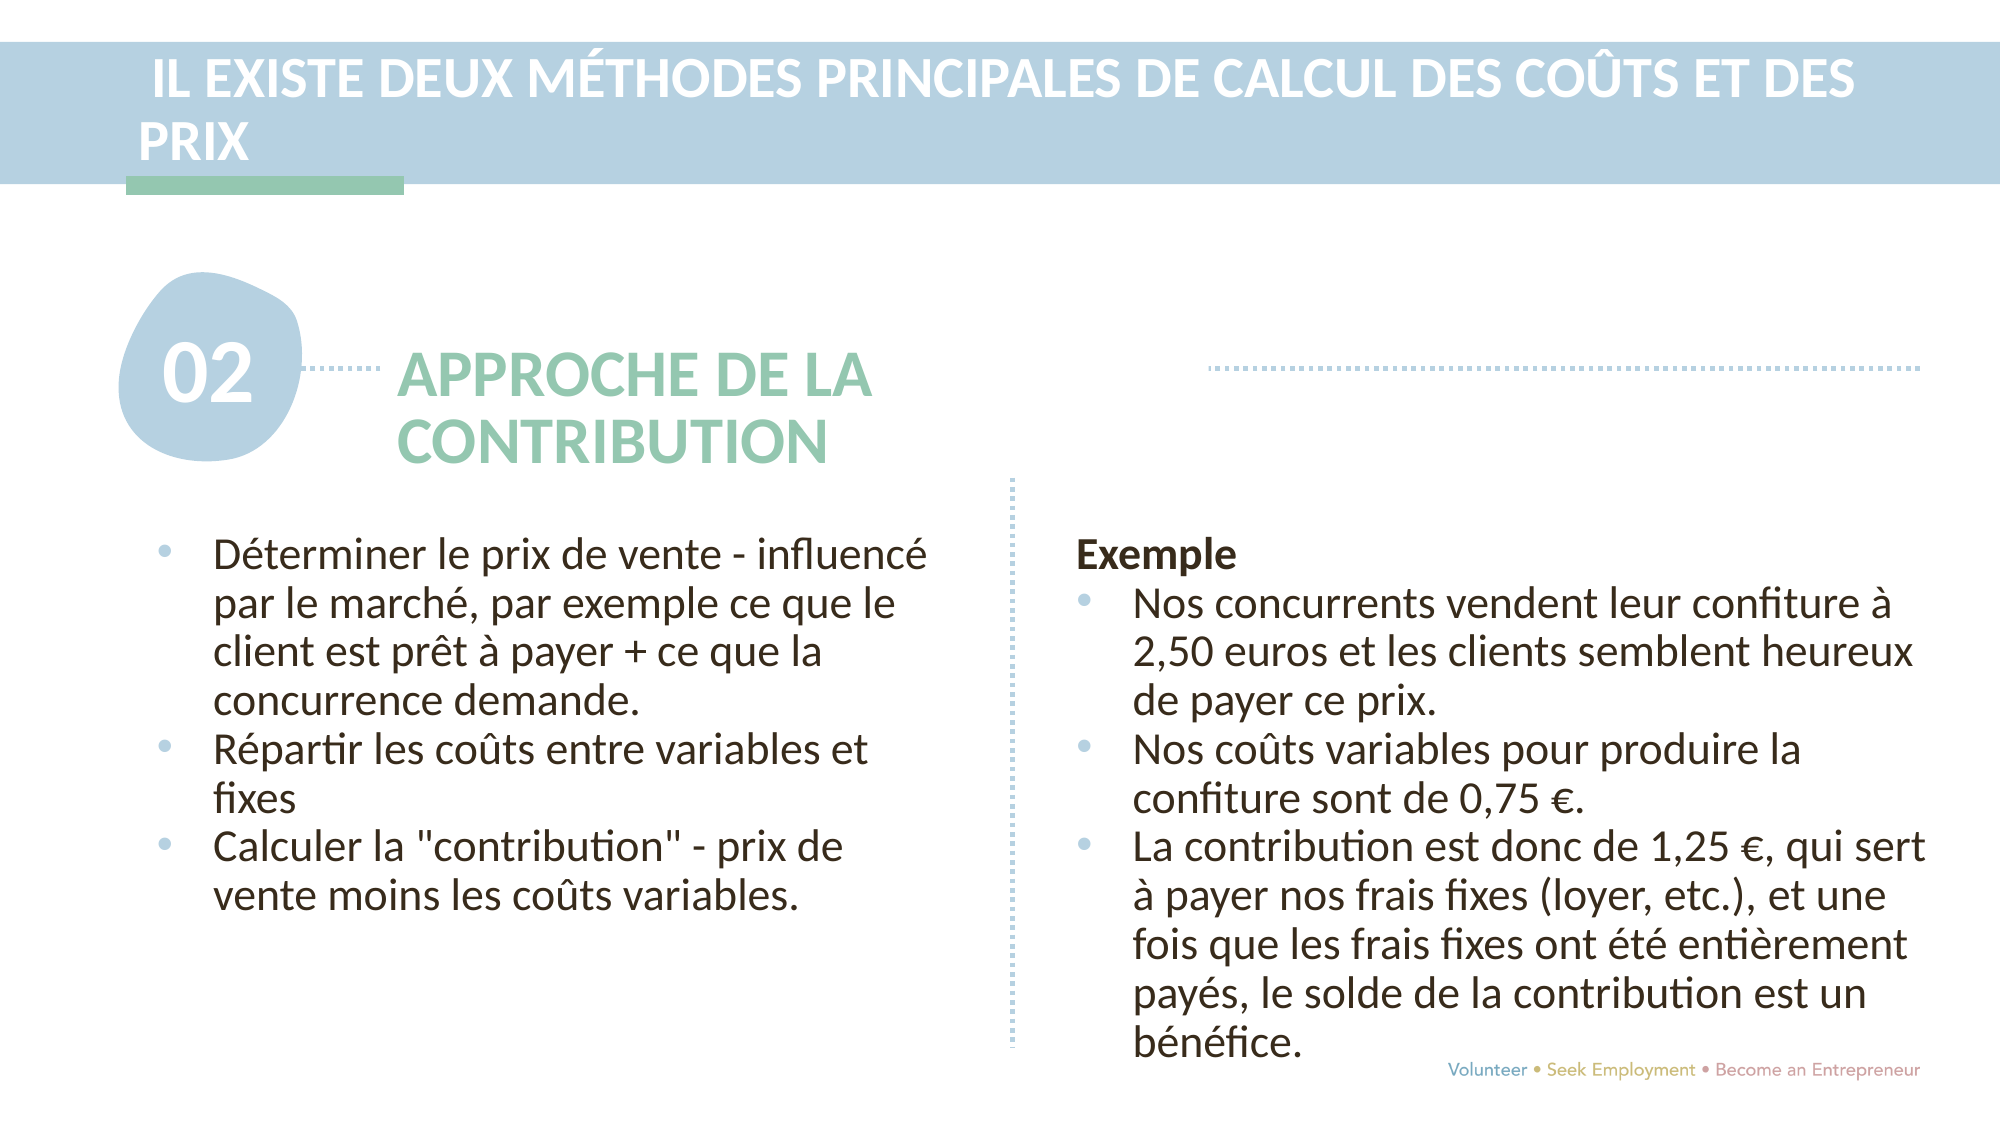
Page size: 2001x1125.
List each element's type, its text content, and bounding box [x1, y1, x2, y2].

text_box Déterminer le prix de vente - influencé par le marché, par exemple ce que le client est prêt à payer + ce que la concurrence demande. Répartir les coûts entre variables et fixes Calculer la "contribution" - prix de vente moins les coûts variables. [141, 522, 961, 1067]
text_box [118, 272, 302, 517]
text_box APPROCHE DE LA CONTRIBUTION [382, 334, 1209, 368]
picture [1418, 1067, 1971, 1103]
text_box APPROCHE DE LA CONTRIBUTION [382, 369, 1209, 407]
text_box Exemple Nos concurrents vendent leur confiture à 2,50 euros et les clients semblent heureux de payer ce prix. Nos coûts variables pour produire la confiture sont de 0,75 €. La contribution est donc de 1,25 €, qui sert à payer nos frais fixes (loyer, etc.), et une fois que les frais fixes ont été entièrement payés, le solde de la contribution est un bénéfice. [1061, 522, 1971, 1067]
list IL EXISTE DEUX MÉTHODES PRINCIPALES DE CALCUL DES COÛTS ET DES PRIX [123, 51, 1913, 170]
